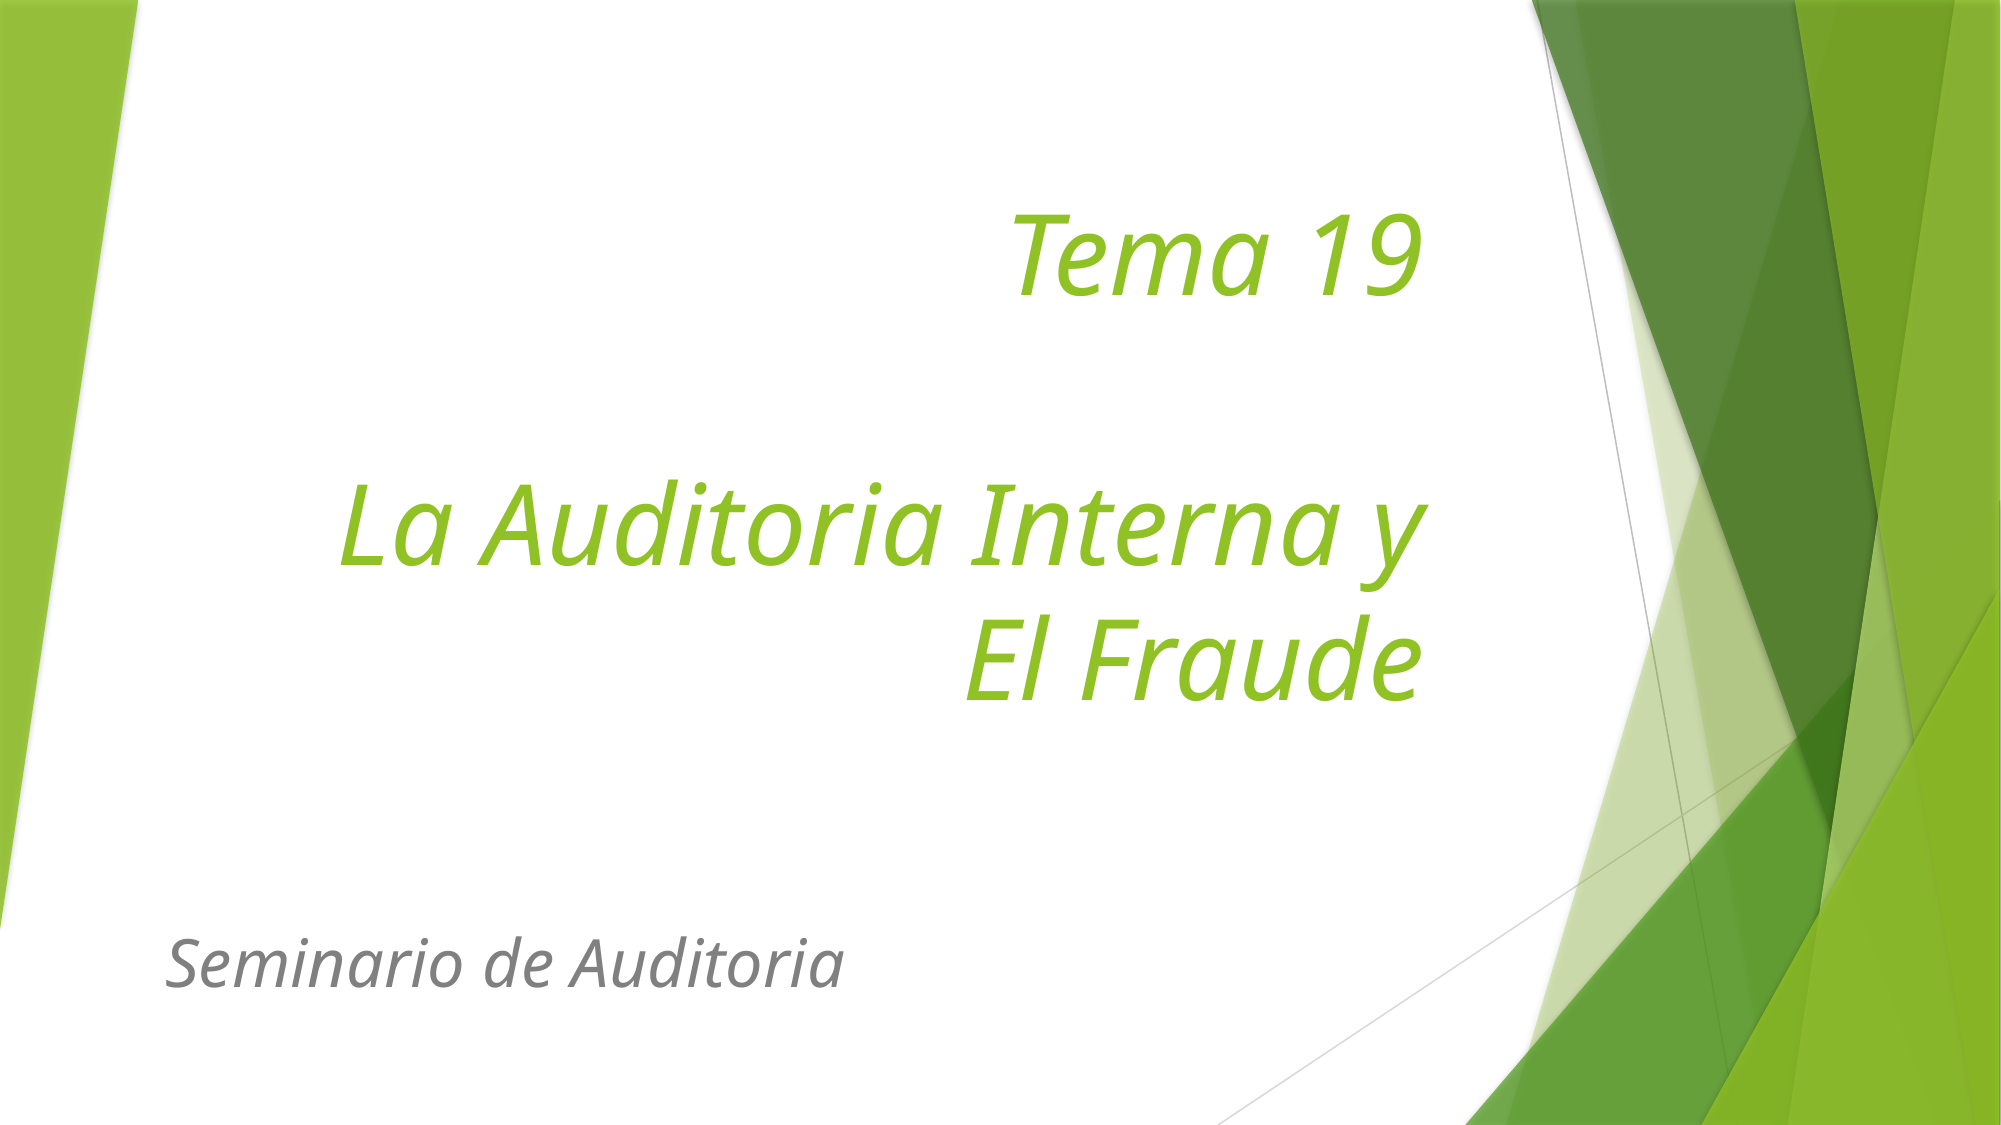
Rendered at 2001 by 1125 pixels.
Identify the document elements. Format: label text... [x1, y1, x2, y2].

title Tema 19 La Auditoria Interna y El Fraude [79, 460, 1440, 731]
subtitle Seminario de Auditoria [109, 913, 862, 1047]
